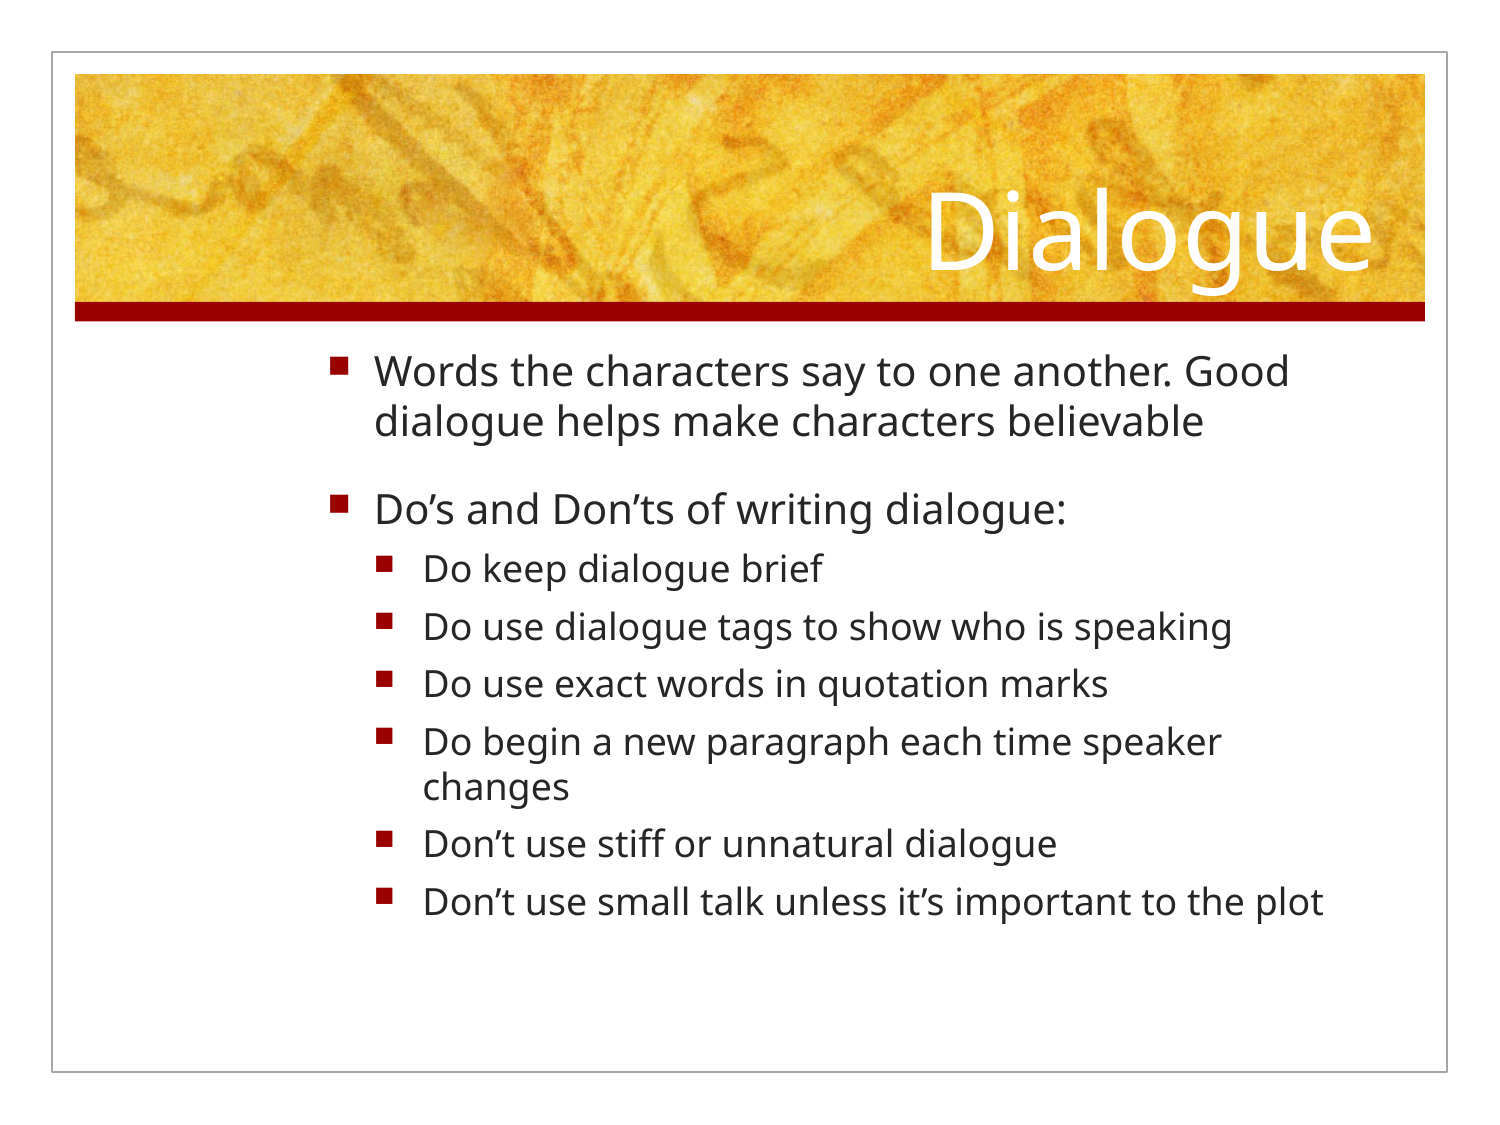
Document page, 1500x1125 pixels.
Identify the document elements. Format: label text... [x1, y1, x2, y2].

list Words the characters say to one another. Good dialogue helps make characters believable Do’s and Don’ts of writing dialogue: Do keep dialogue brief Do use dialogue tags to show who is speaking Do use exact words in quotation marks Do begin a new paragraph each time speaker changes Don’t use stiff or unnatural dialogue Don’t use small talk unless it’s important to the plot [312, 337, 1392, 1005]
picture [75, 74, 1425, 301]
title Dialogue [108, 74, 1392, 292]
